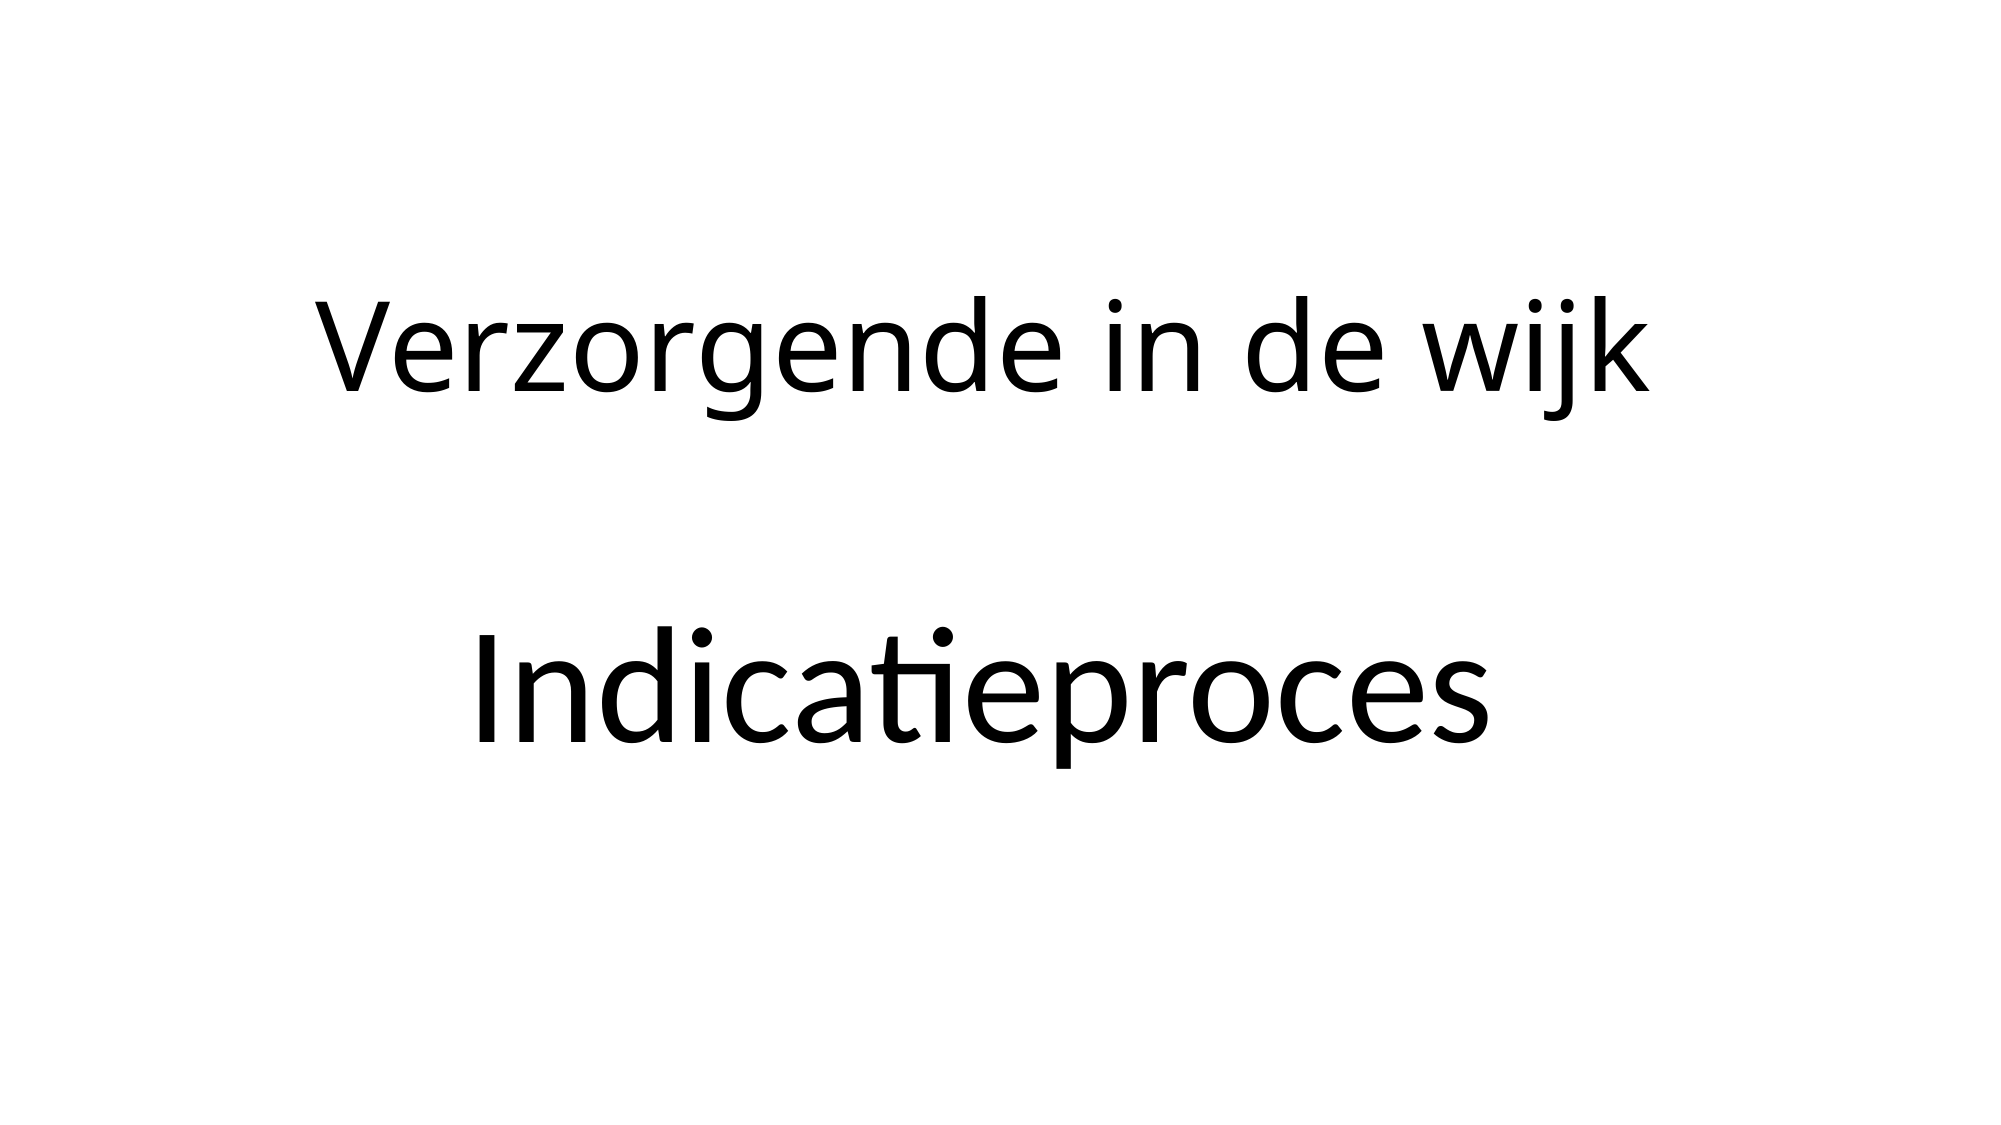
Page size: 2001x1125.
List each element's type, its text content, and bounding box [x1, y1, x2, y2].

subtitle Indicatieproces [249, 590, 1750, 863]
title Verzorgende in de wijk [249, 184, 1750, 576]
